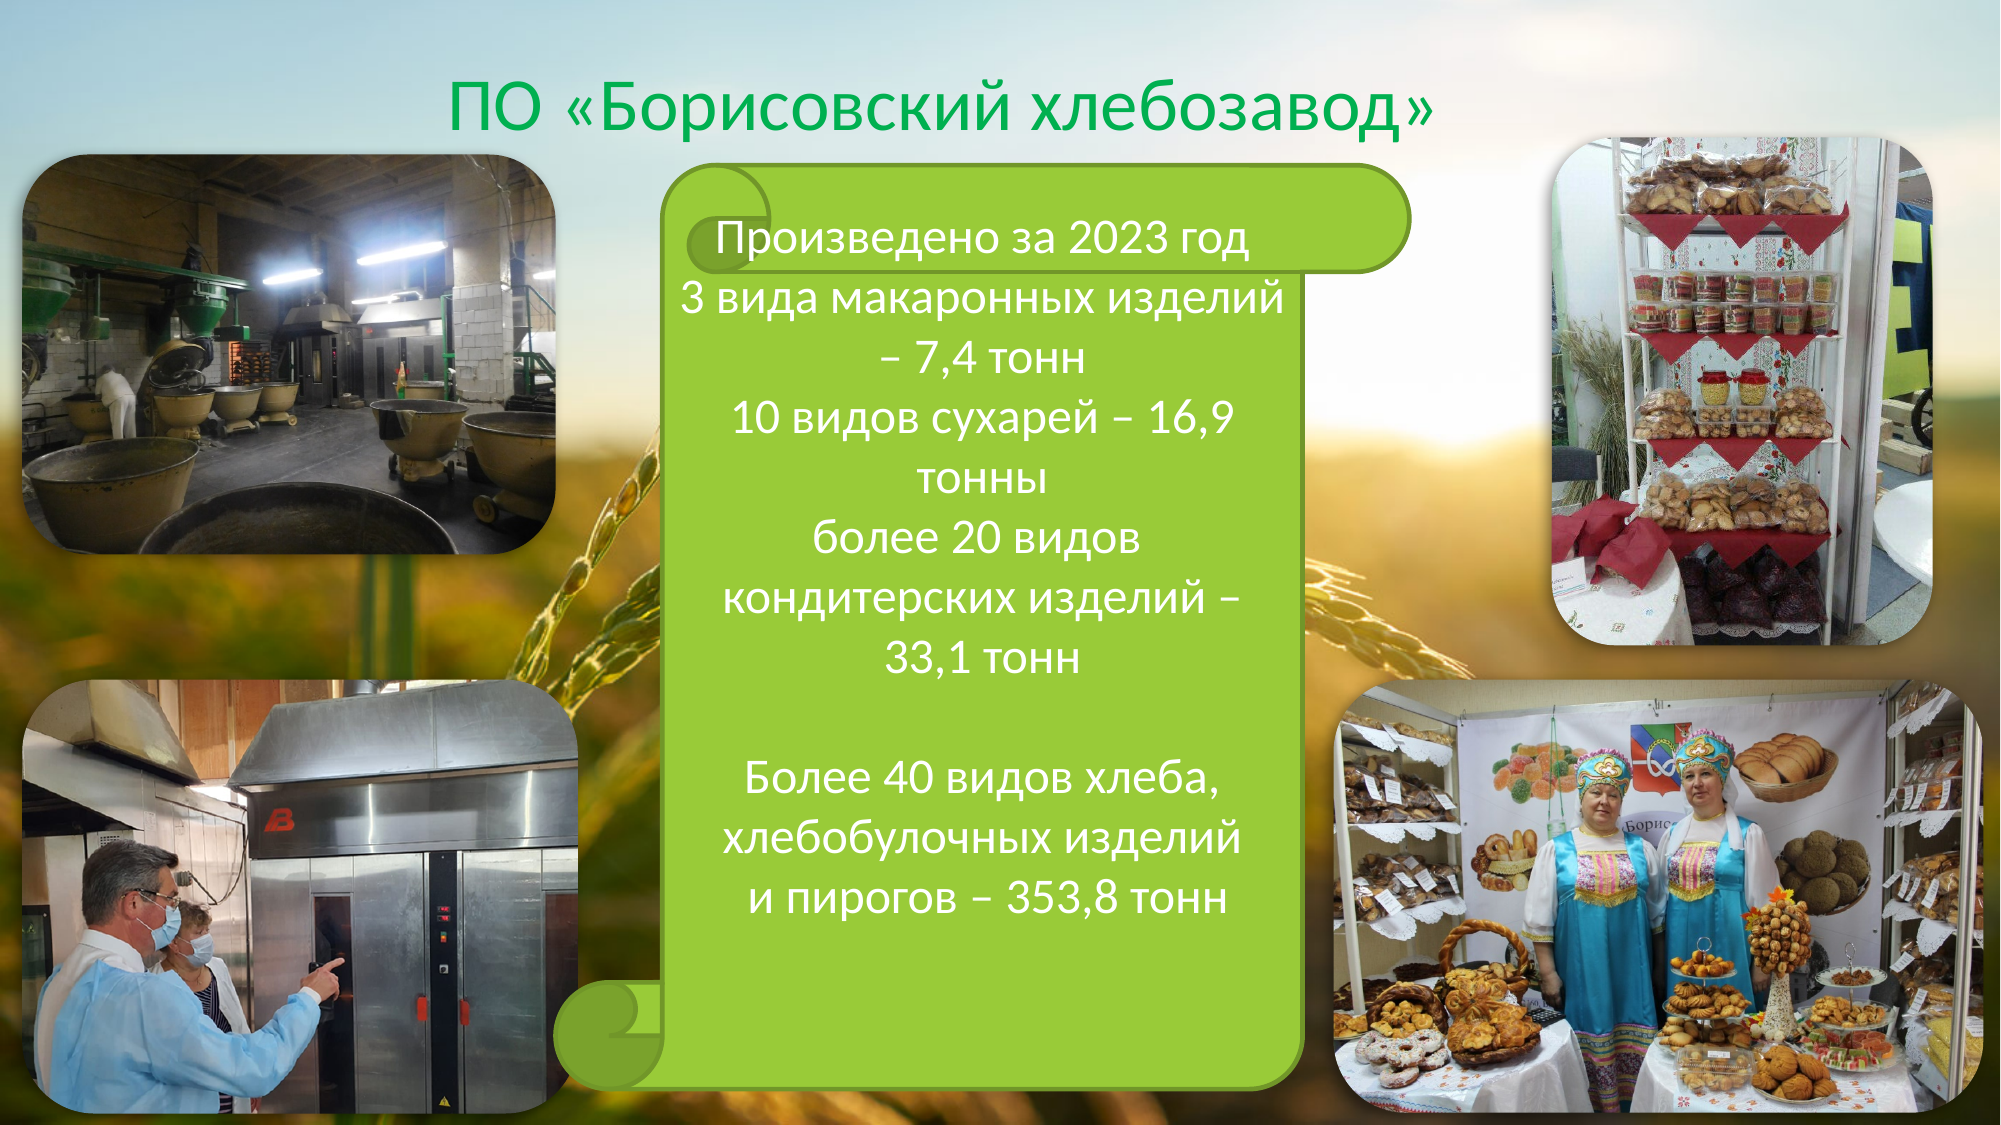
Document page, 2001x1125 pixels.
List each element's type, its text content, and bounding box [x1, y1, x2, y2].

text_box Произведено за 2023 год 3 вида макаронных изделий – 7,4 тонн 10 видов сухарей – 16,9 тонны более 20 видов кондитерских изделий – 33,1 тонн Более 40 видов хлеба, хлебобулочных изделий и пирогов – 353,8 тонн [578, 164, 1411, 1091]
text_box ПО «Борисовский хлебозавод» [432, 48, 1546, 154]
picture [0, 0, 2001, 1125]
